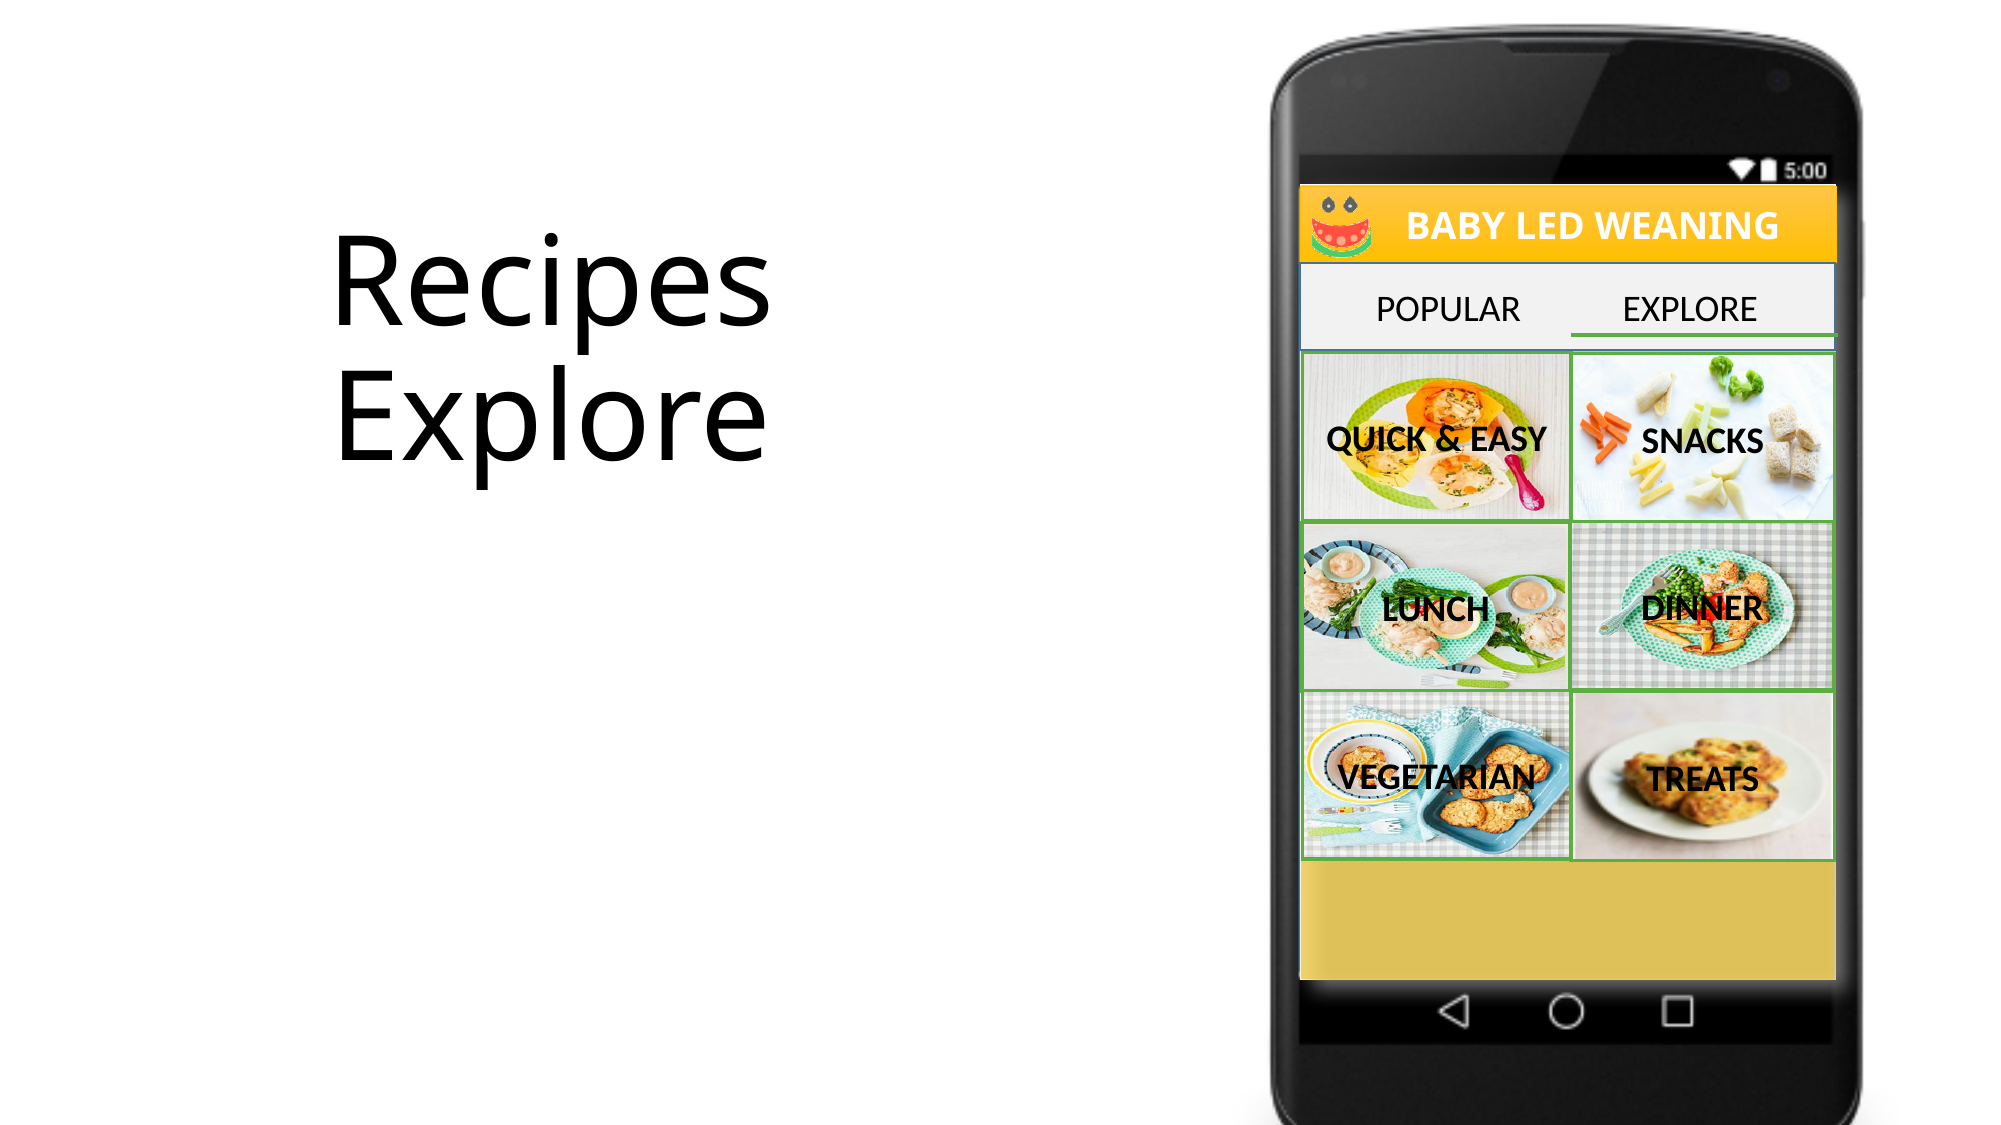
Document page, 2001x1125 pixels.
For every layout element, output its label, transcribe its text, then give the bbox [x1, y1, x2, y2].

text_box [1133, 0, 1913, 1125]
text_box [1300, 186, 1837, 263]
title Recipes Explore [249, 184, 853, 496]
